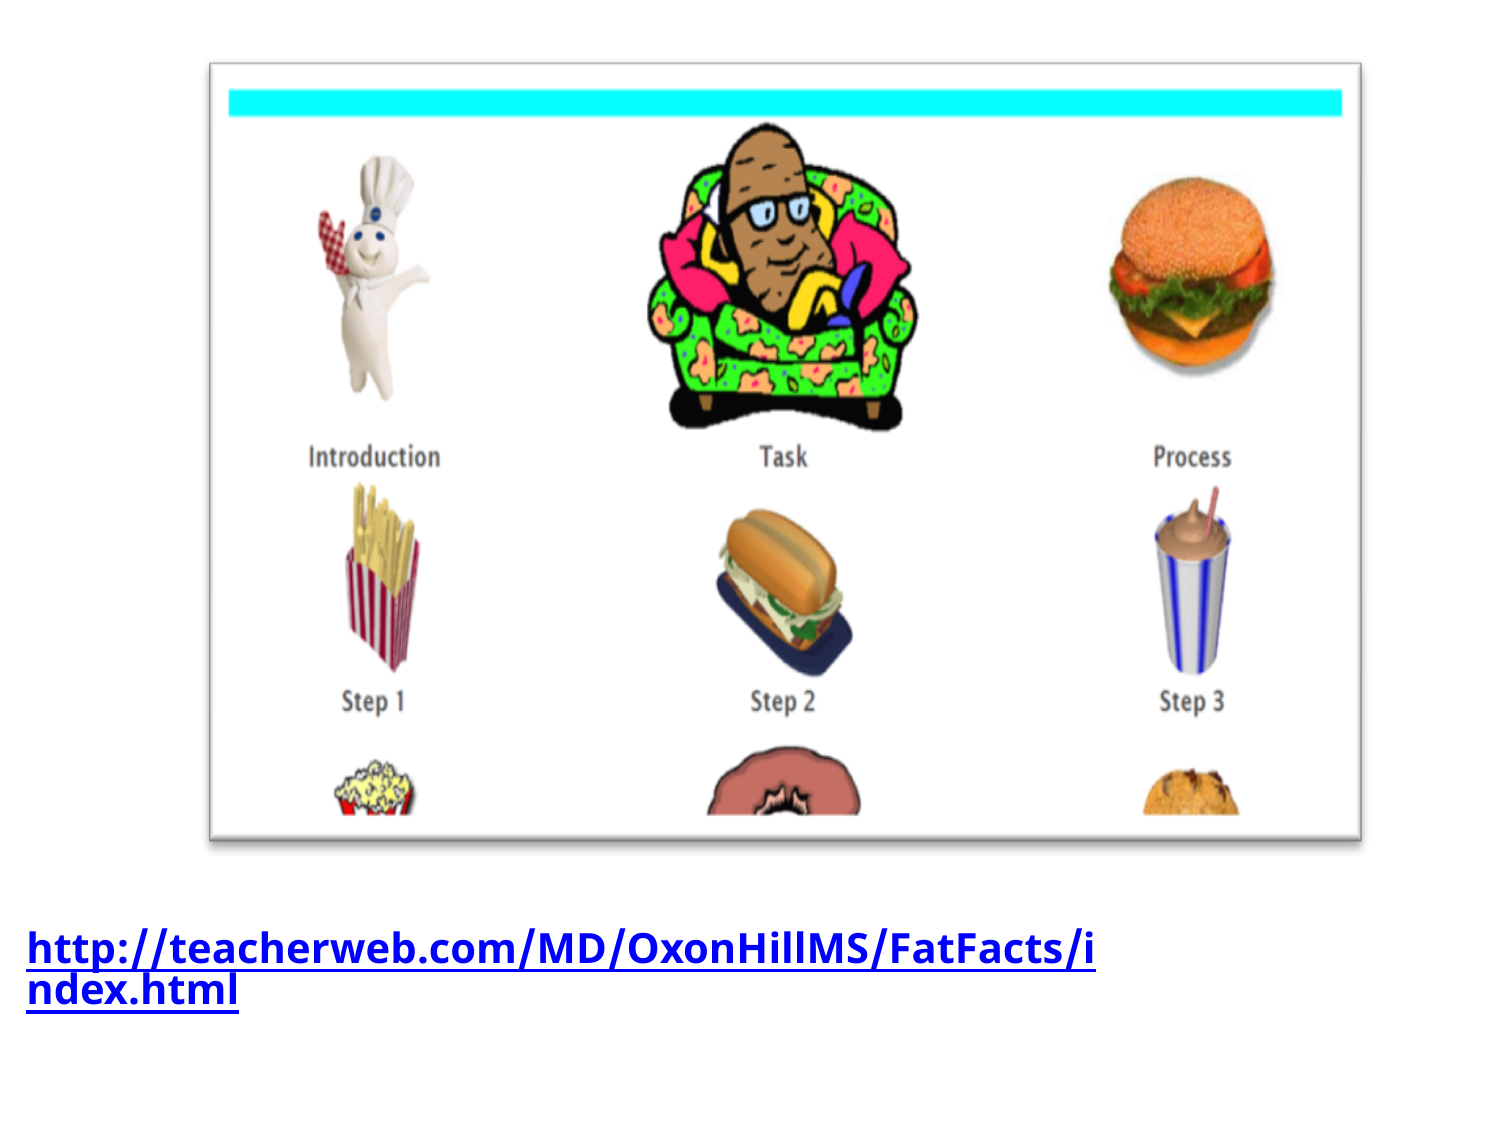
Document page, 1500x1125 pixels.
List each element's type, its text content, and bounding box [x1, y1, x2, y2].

text_box http://teacherweb.com/MD/OxonHillMS/FatFacts/index.html [210, 914, 1325, 984]
picture [198, 58, 1372, 856]
